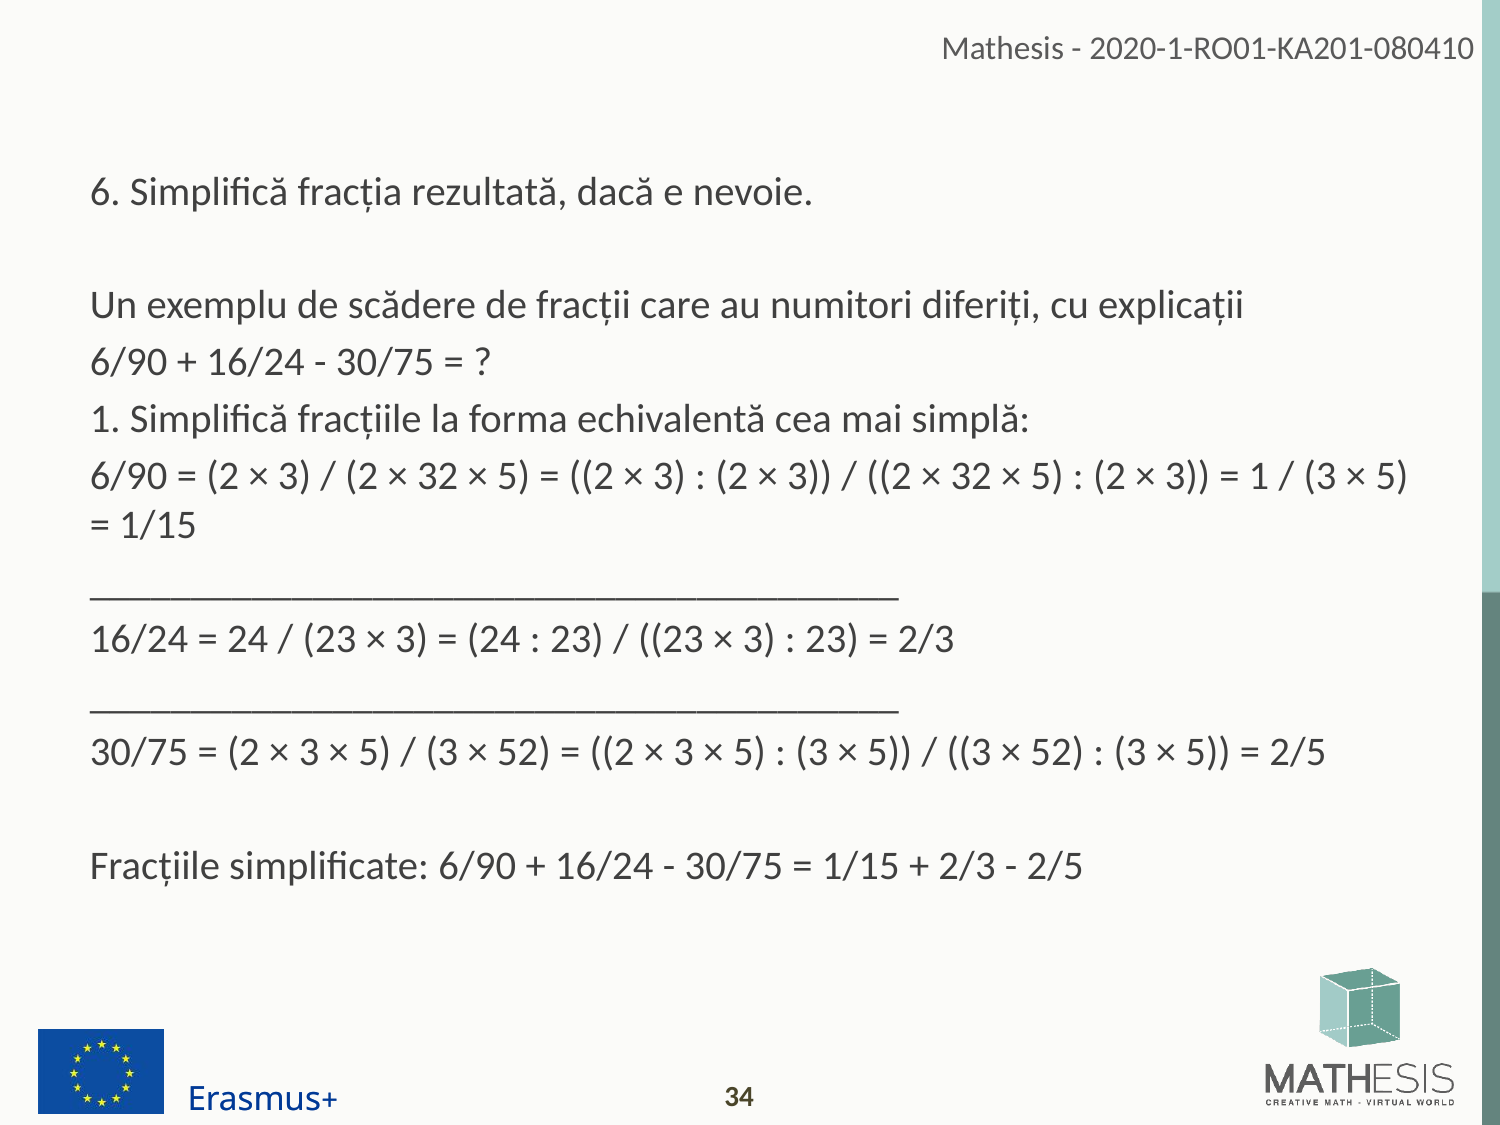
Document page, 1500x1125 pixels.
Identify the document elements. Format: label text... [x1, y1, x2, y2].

picture [38, 1029, 164, 1114]
list 6. Simplifică fracția rezultată, dacă e nevoie. Un exemplu de scădere de fracții care au numitori diferiți, cu explicații 6/90 + 16/24 - 30/75 = ? 1. Simplifică fracțiile la forma echivalentă cea mai simplă: 6/90 = (2 × 3) / (2 × 32 × 5) = ((2 × 3) : (2 × 3)) / ((2 × 32 × 5) : (2 × 3)) = 1 / (3 × 5) = 1/15 ________________________________________ 16/24 = 24 / (23 × 3) = (24 : 23) / ((23 × 3) : 23) = 2/3 ________________________________________ 30/75 = (2 × 3 × 5) / (3 × 52) = ((2 × 3 × 5) : (3 × 5)) / ((3 × 52) : (3 × 5)) = 2/5 Fracțiile simplificate: 6/90 + 16/24 - 30/75 = 1/15 + 2/3 - 2/5 [75, 157, 1425, 900]
